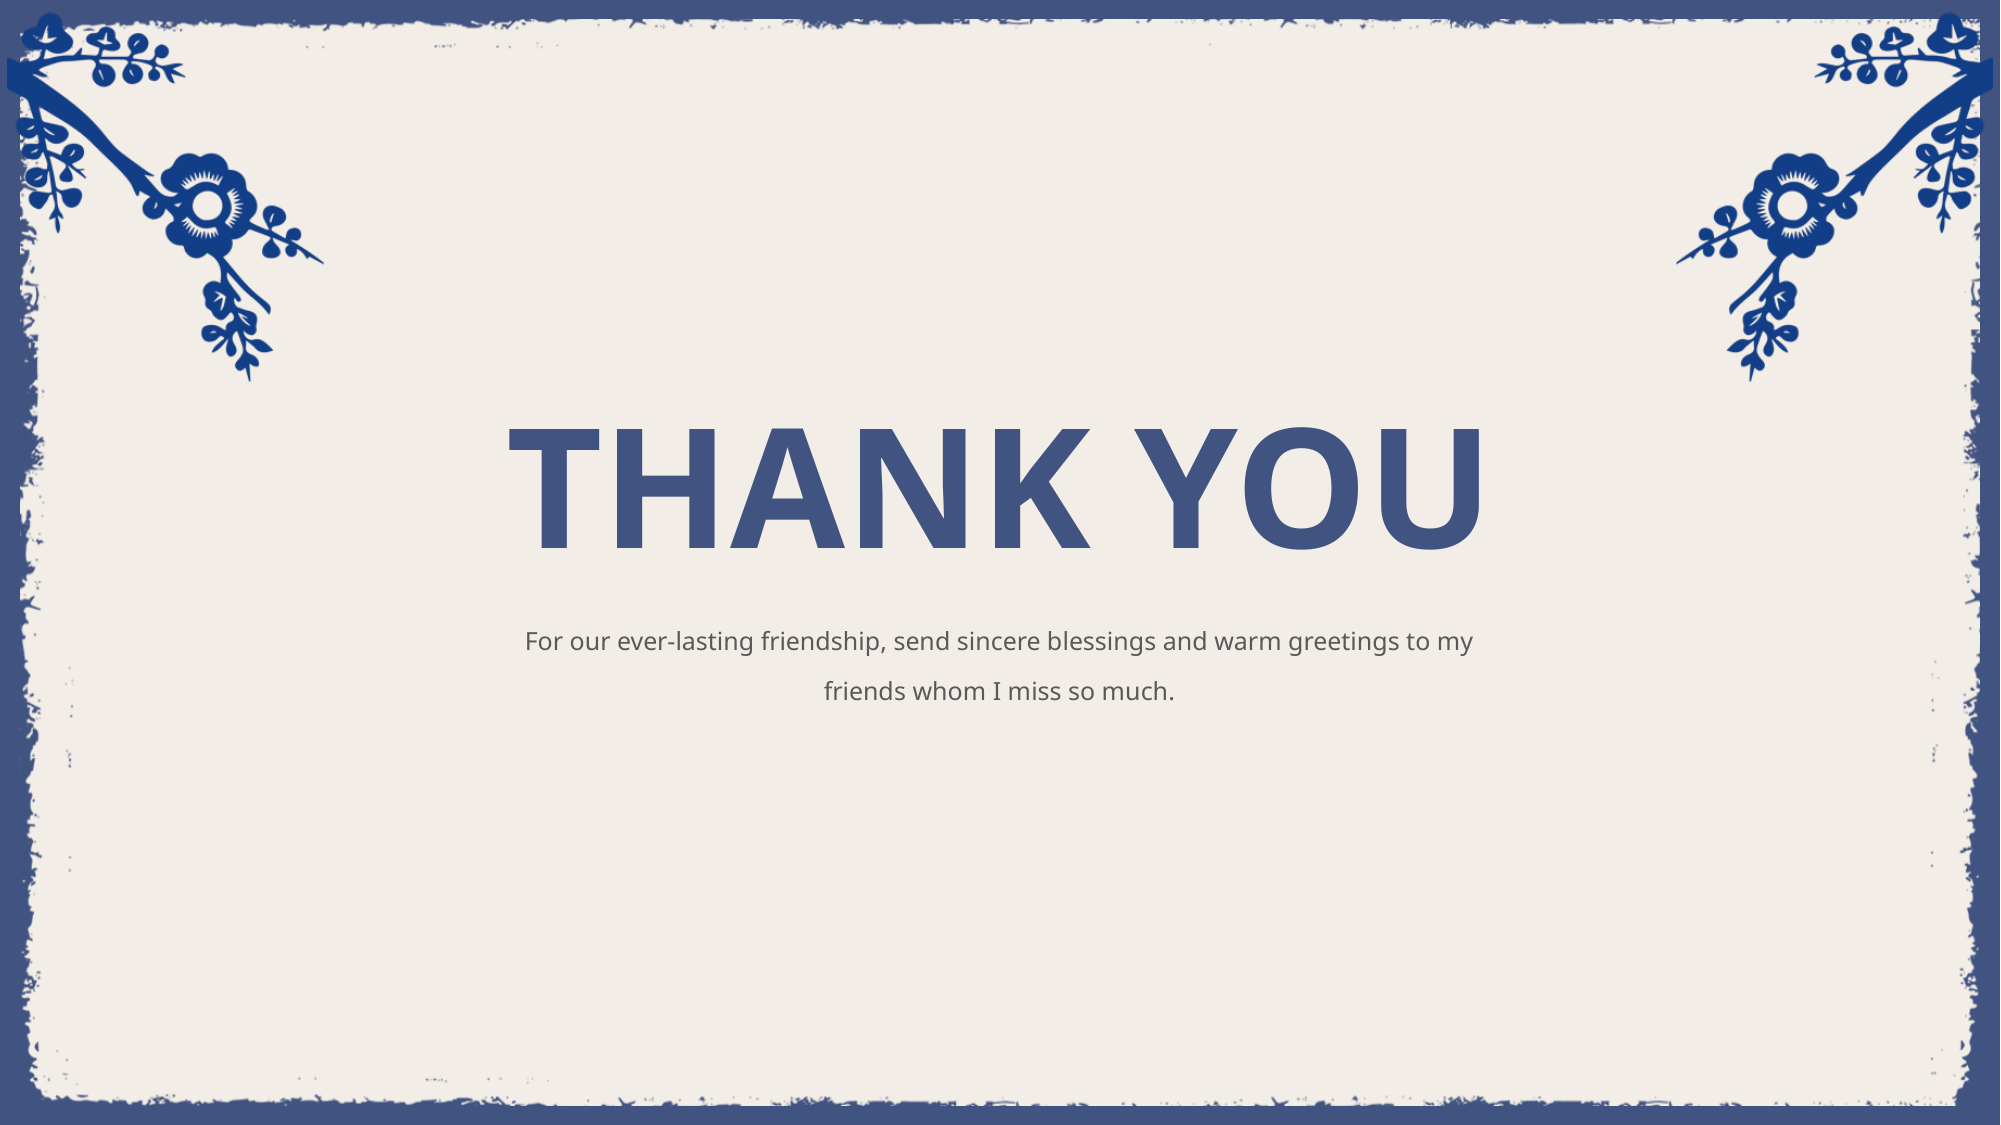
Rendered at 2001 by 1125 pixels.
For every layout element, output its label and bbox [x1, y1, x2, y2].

picture [1676, 6, 1993, 388]
picture [7, 6, 324, 388]
text_box [0, 6, 2000, 1119]
